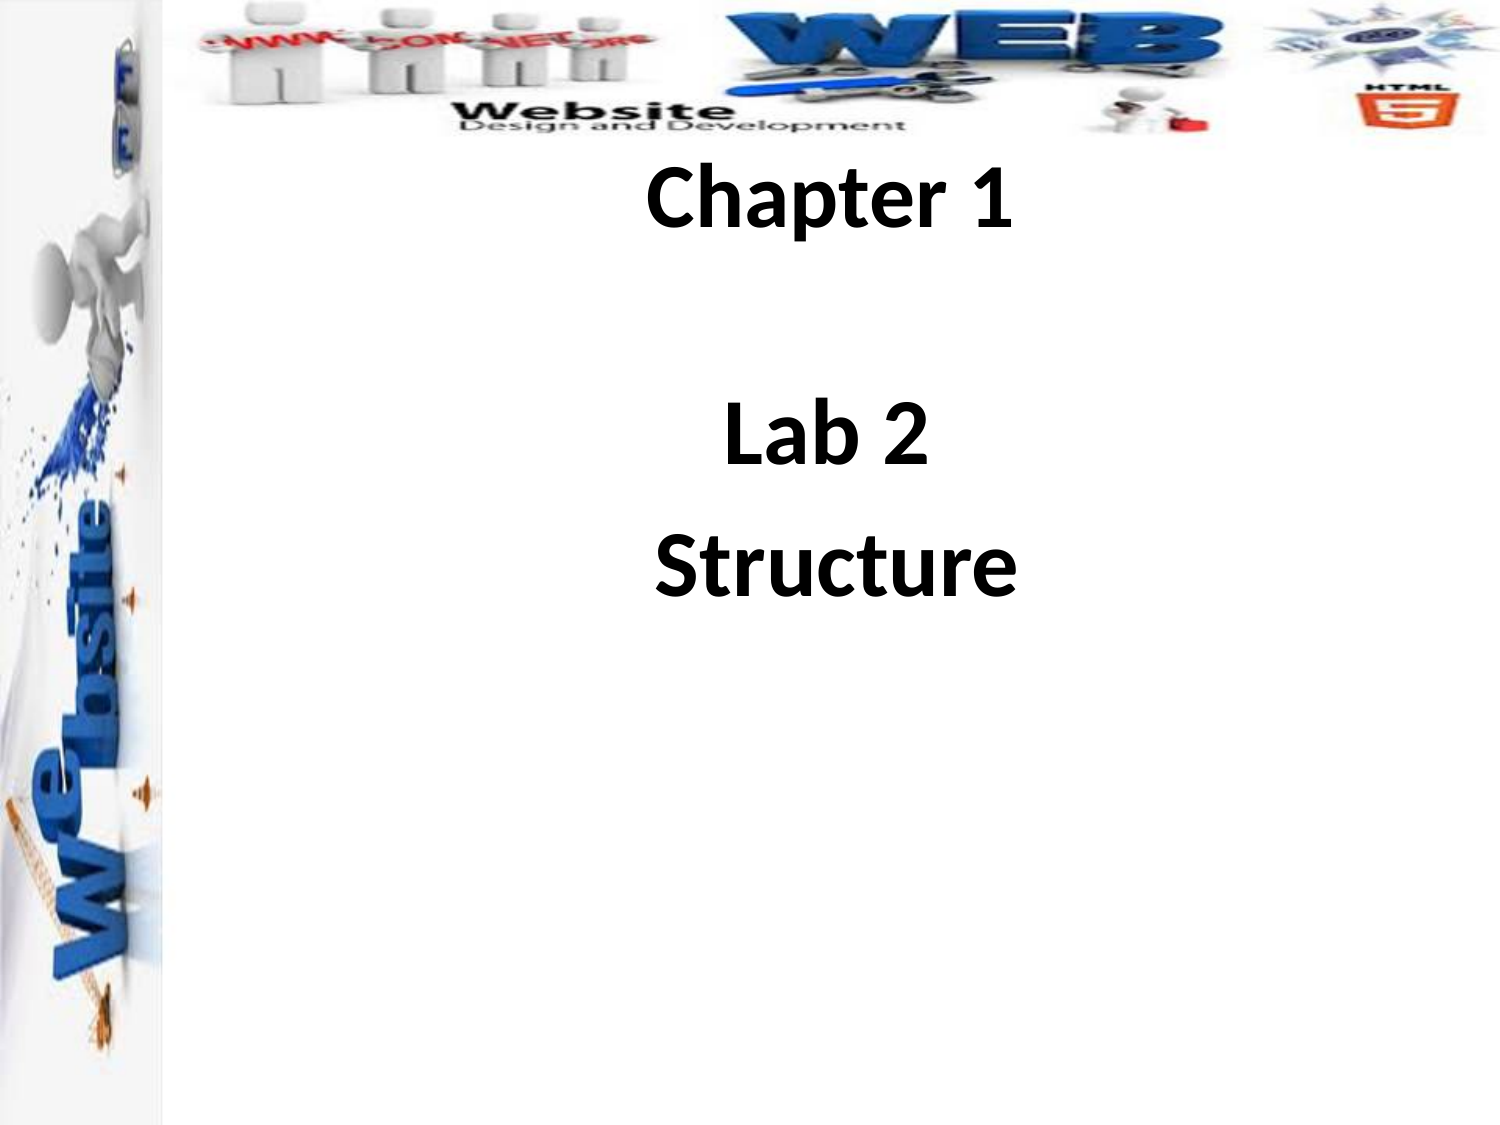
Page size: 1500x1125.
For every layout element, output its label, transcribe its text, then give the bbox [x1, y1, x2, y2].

picture [0, 0, 1500, 1125]
subtitle Lab 2 Structure [174, 362, 1500, 625]
title Chapter 1 [162, 125, 1500, 367]
